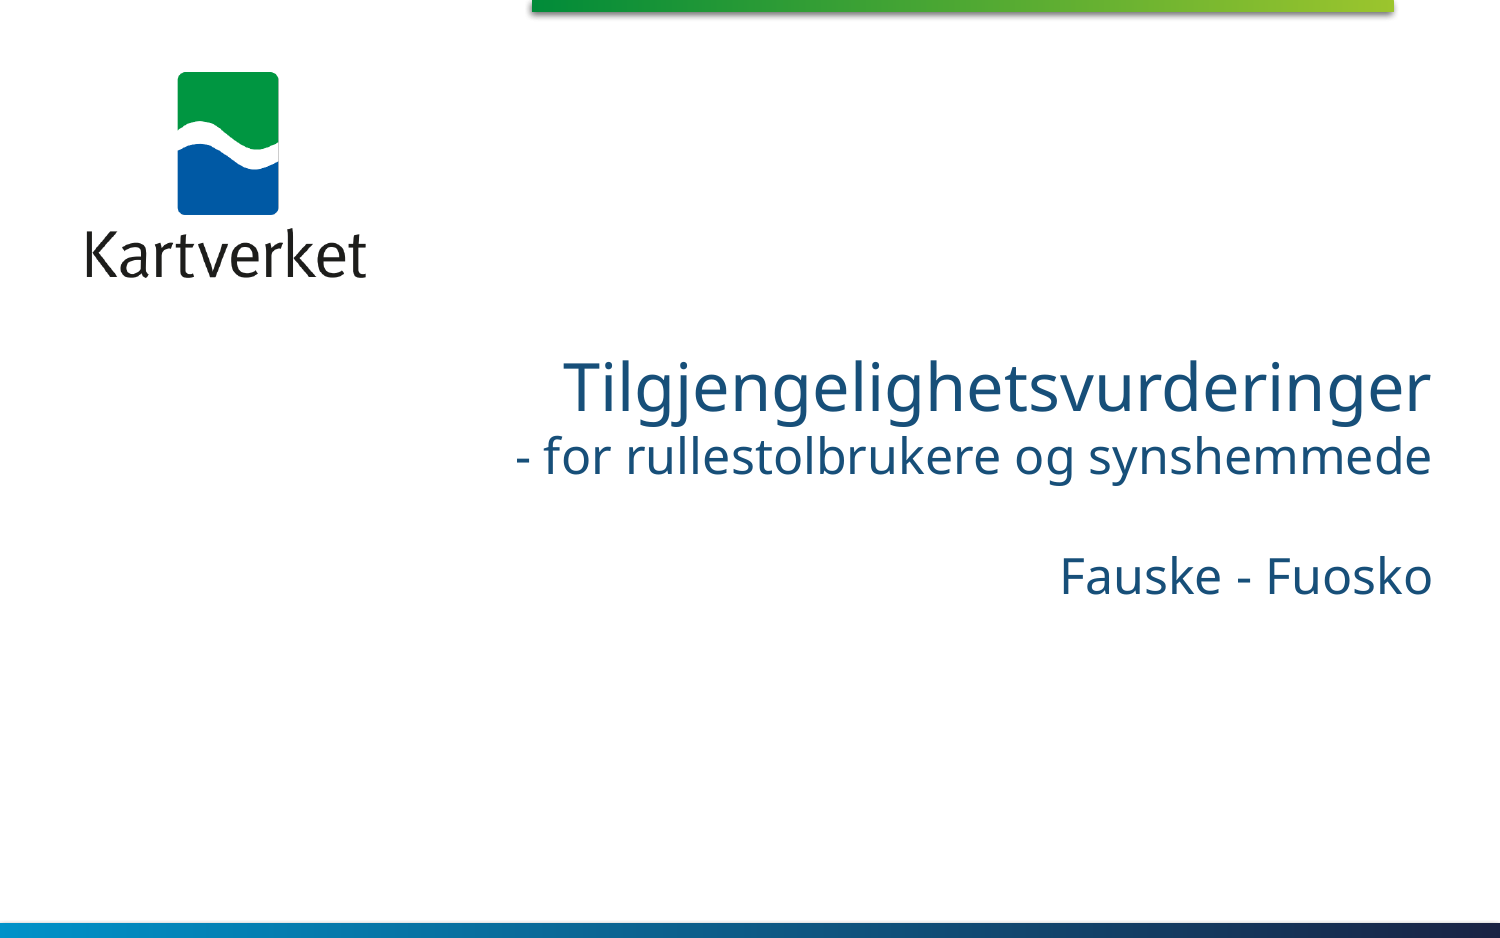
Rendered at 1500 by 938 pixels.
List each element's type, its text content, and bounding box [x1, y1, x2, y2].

text_box Tilgjengelighetsvurderinger - for rullestolbrukere og synshemmede Fauske - Fuosko [66, 337, 1449, 613]
